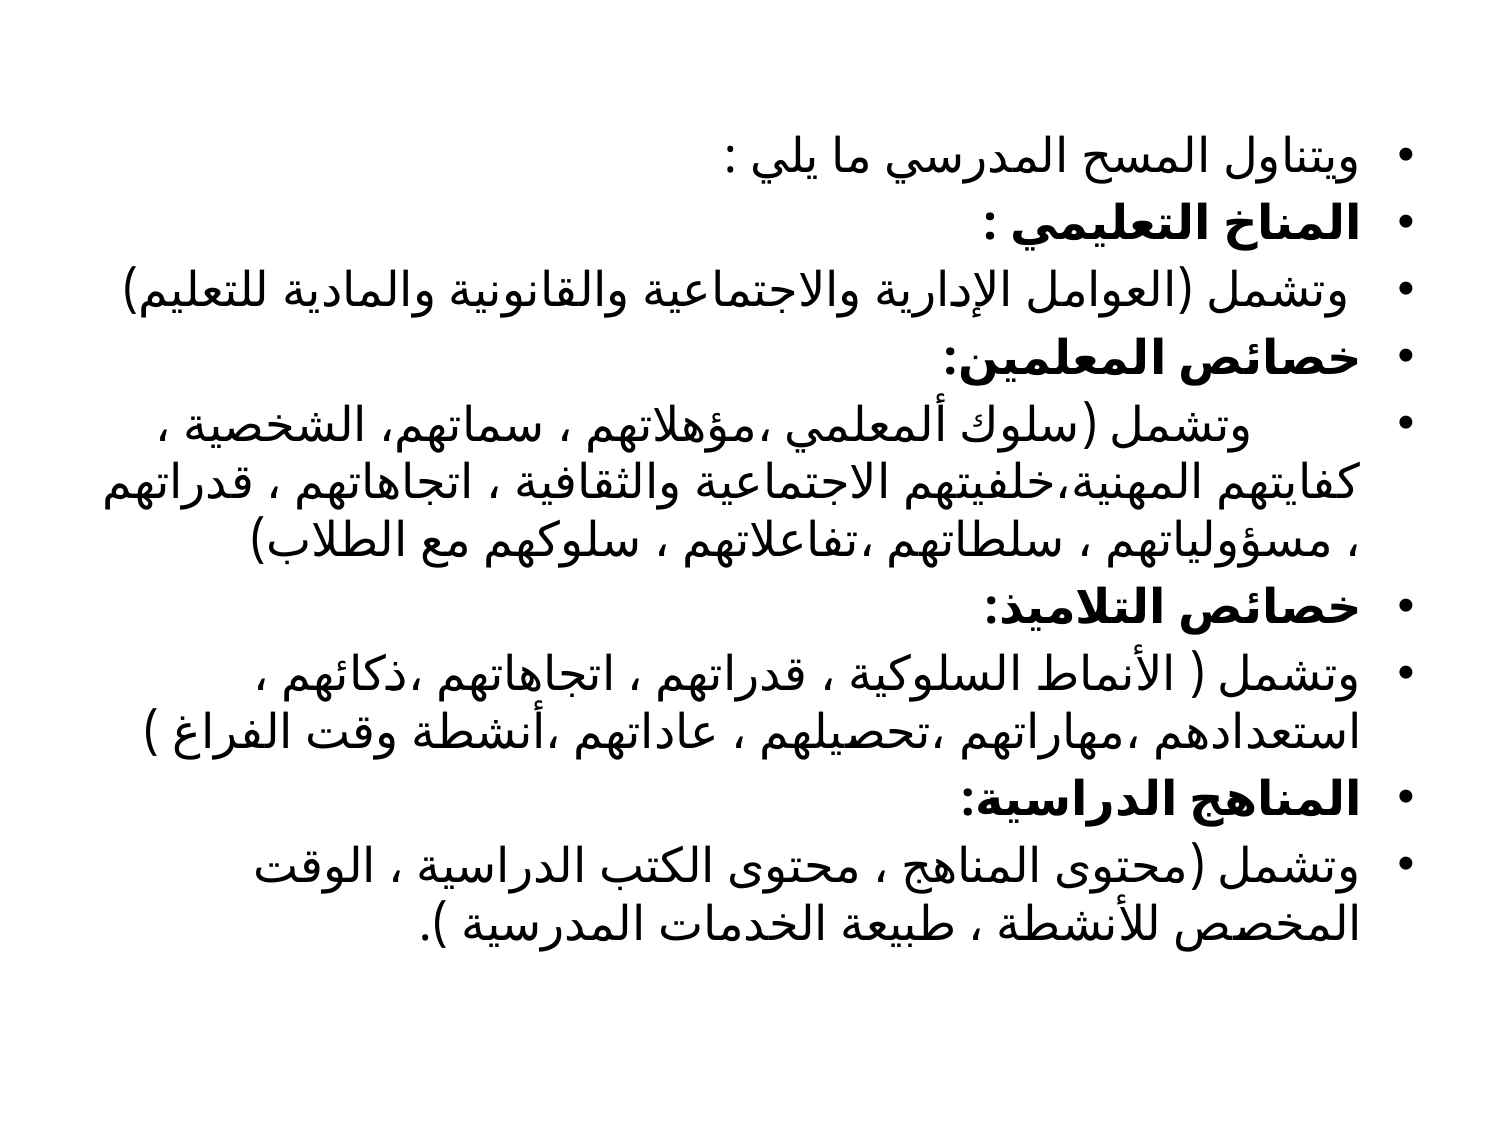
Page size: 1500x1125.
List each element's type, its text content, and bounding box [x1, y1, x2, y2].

list ويتناول المسح المدرسي ما يلي : المناخ التعليمي : وتشمل (العوامل الإدارية والاجتماعية والقانونية والمادية للتعليم) خصائص المعلمين: وتشمل (سلوك ألمعلمي ،مؤهلاتهم ، سماتهم، الشخصية ، كفايتهم المهنية،خلفيتهم الاجتماعية والثقافية ، اتجاهاتهم ، قدراتهم ، مسؤولياتهم ، سلطاتهم ،تفاعلاتهم ، سلوكهم مع الطلاب) خصائص التلاميذ: وتشمل ( الأنماط السلوكية ، قدراتهم ، اتجاهاتهم ،ذكائهم ، استعدادهم ،مهاراتهم ،تحصيلهم ، عاداتهم ،أنشطة وقت الفراغ ) المناهج الدراسية: وتشمل (محتوى المناهج ، محتوى الكتب الدراسية ، الوقت المخصص للأنشطة ، طبيعة الخدمات المدرسية ). [75, 117, 1425, 1005]
